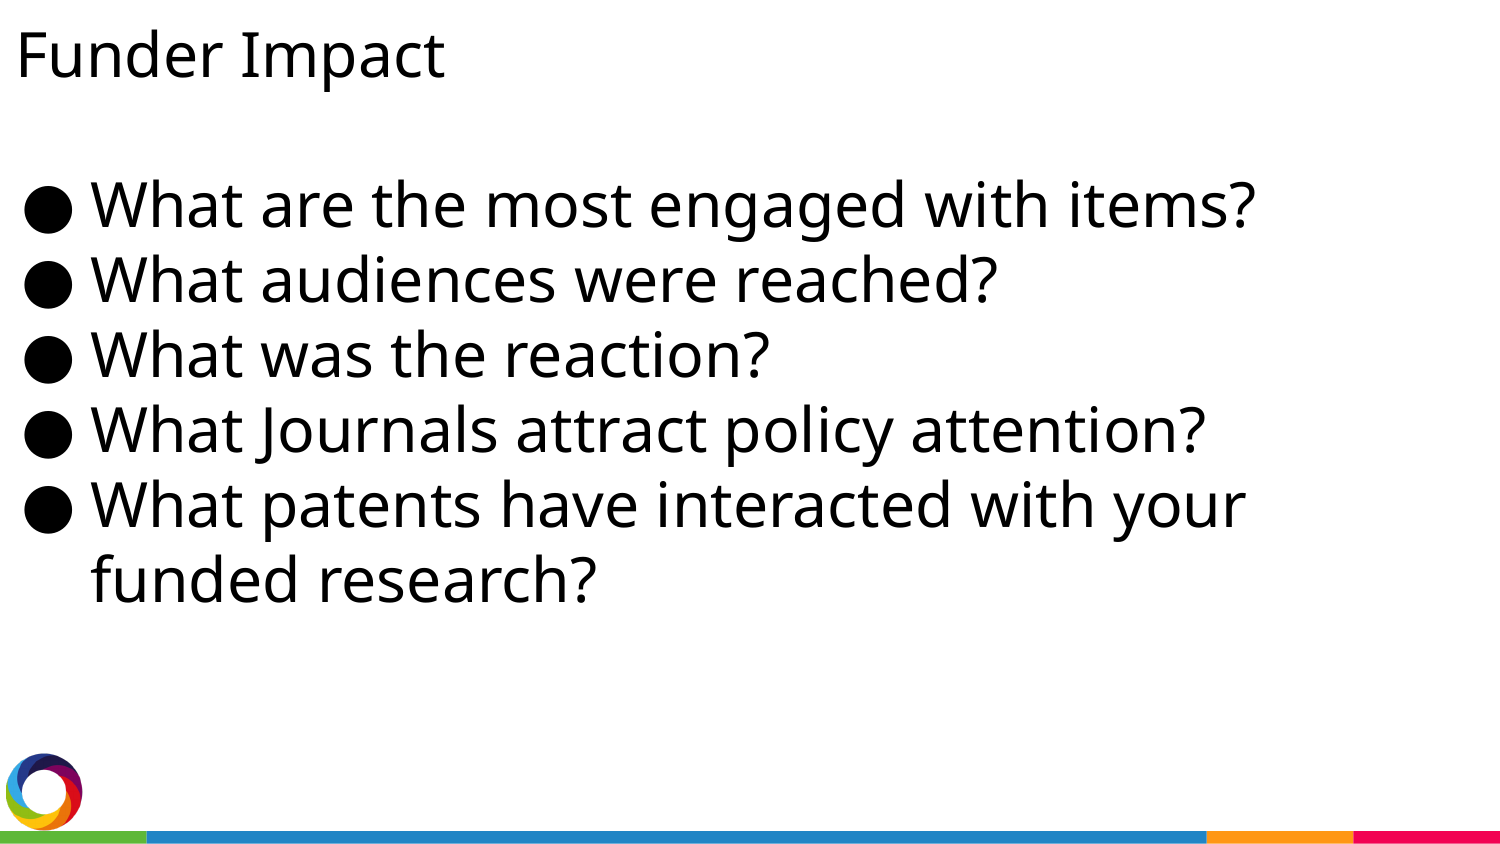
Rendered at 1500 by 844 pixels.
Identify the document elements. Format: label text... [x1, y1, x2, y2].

text_box Funder Impact What are the most engaged with items? What audiences were reached? What was the reaction? What Journals attract policy attention? What patents have interacted with your funded research? [0, 0, 1489, 672]
picture [6, 753, 88, 831]
